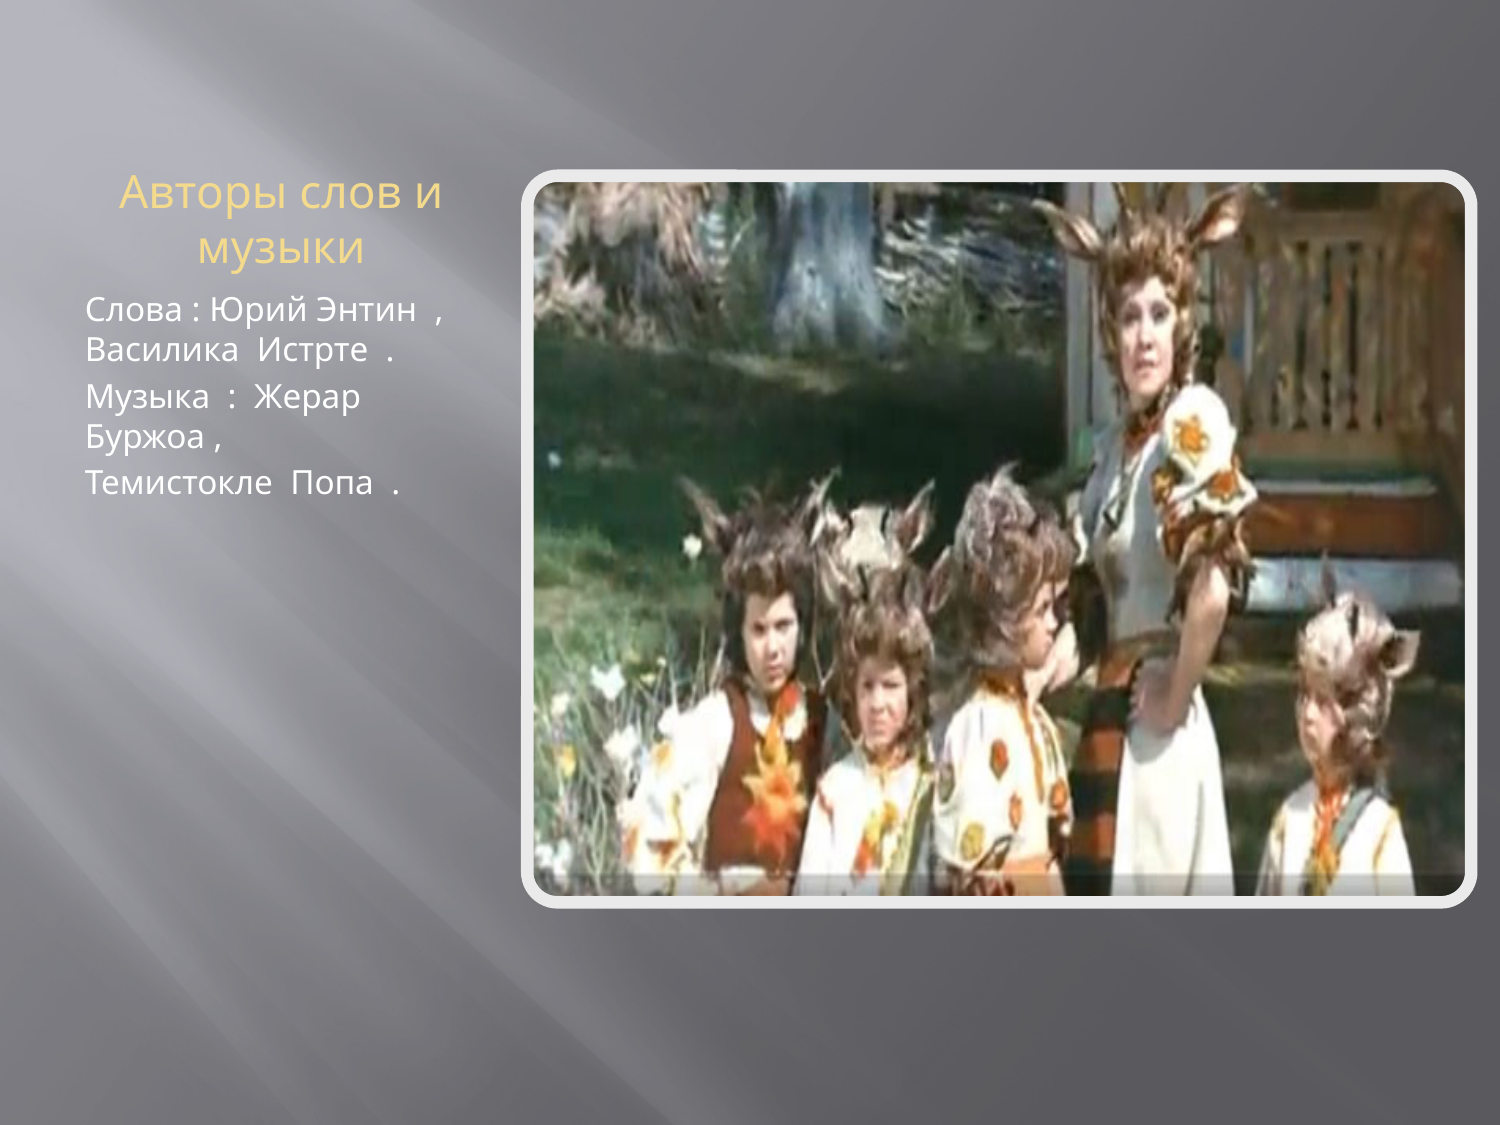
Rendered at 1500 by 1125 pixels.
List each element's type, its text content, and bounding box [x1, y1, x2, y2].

list Слова : Юрий Энтин , Василика Истрте . Музыка : Жерар Буржоа , Темистокле Попа . [70, 281, 504, 894]
picture [527, 175, 1472, 903]
title Авторы слов и музыки [70, 105, 493, 281]
